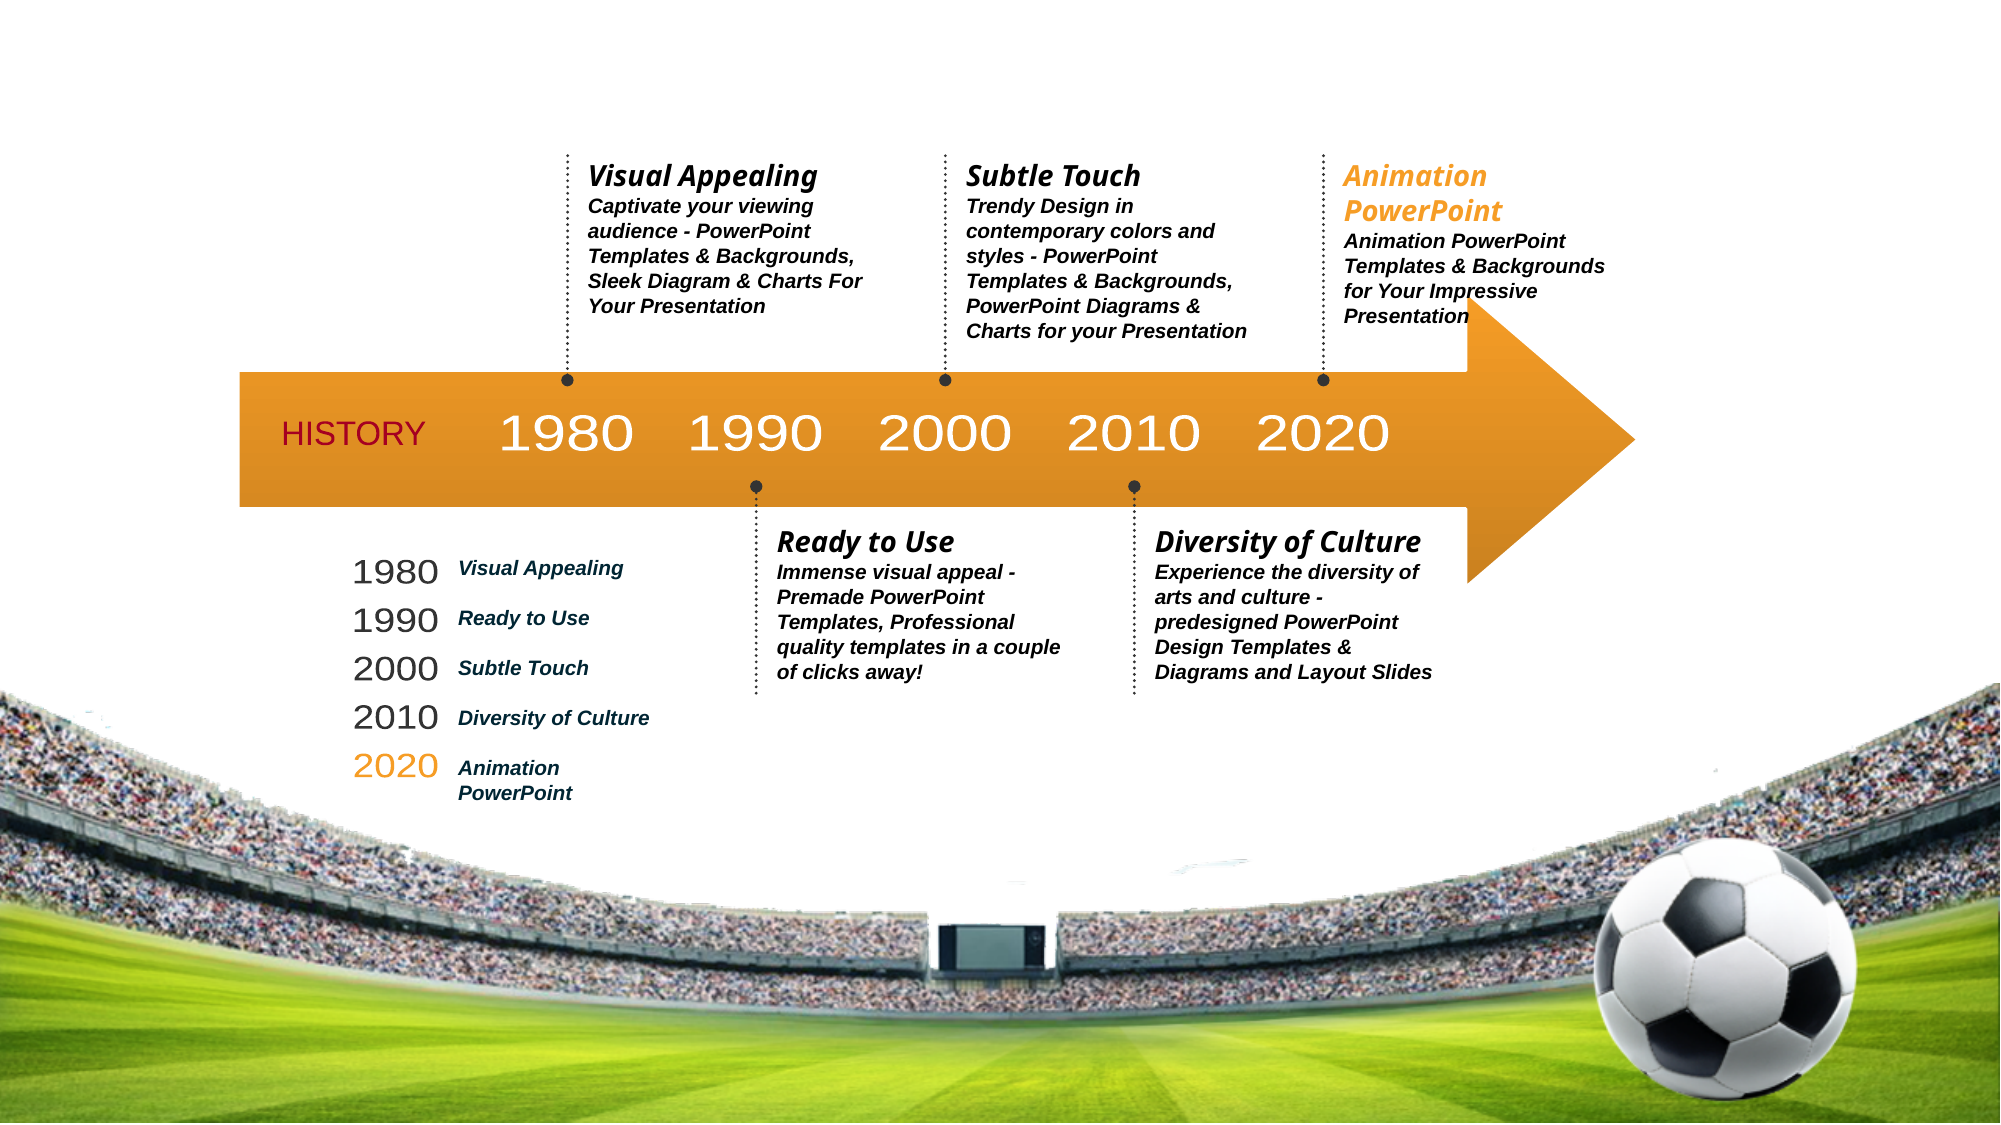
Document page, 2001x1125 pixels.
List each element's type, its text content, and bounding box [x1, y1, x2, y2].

text_box [561, 373, 574, 387]
text_box Visual Appealing Captivate your viewing audience - PowerPoint Templates & Backgrounds, Sleek Diagram & Charts For Your Presentation [573, 149, 893, 325]
text_box Ready to Use Immense visual appeal - Premade PowerPoint Templates, Professional quality templates in a couple of clicks away! [762, 516, 1082, 683]
text_box [939, 373, 952, 387]
picture [0, 683, 2000, 1123]
text_box [1317, 373, 1330, 387]
text_box [750, 480, 763, 493]
text_box Visual Appealing Ready to Use Subtle Touch Diversity of Culture Animation PowerPoint [443, 547, 680, 683]
text_box Diversity of Culture Experience the diversity of arts and culture - predesigned PowerPoint Design Templates & Diagrams and Layout Slides [1140, 516, 1460, 683]
text_box Animation PowerPoint Animation PowerPoint Templates & Backgrounds for Your Impressive Presentation [1329, 149, 1649, 335]
text_box [1128, 480, 1141, 493]
text_box [237, 335, 1639, 588]
text_box Subtle Touch Trendy Design in contemporary colors and styles - PowerPoint Templates & Backgrounds, PowerPoint Diagrams & Charts for your Presentation [951, 149, 1271, 350]
